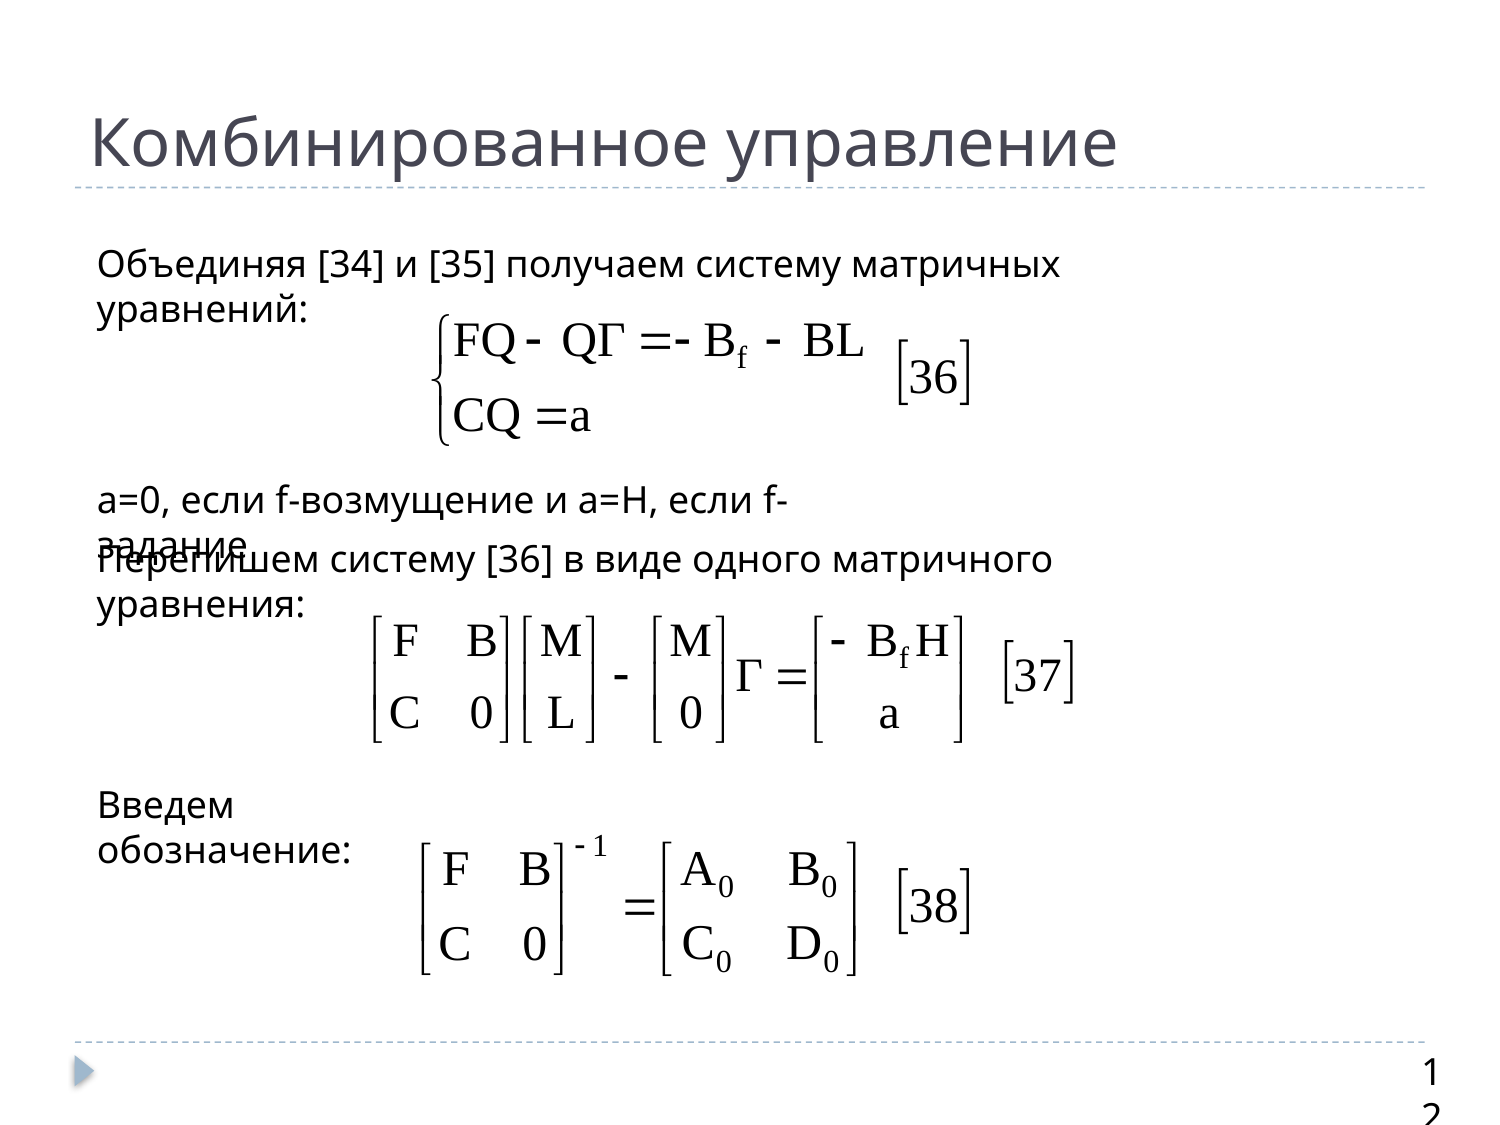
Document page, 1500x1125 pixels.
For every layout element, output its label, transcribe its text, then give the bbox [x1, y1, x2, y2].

text_box а=0, если f-возмущение и а=H, если f-задание [82, 468, 856, 527]
text_box Перепишем систему [36] в виде одного матричного уравнения: [81, 527, 1149, 633]
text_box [363, 609, 1081, 751]
text_box 12 [1406, 1040, 1477, 1125]
title Комбинированное управление [75, 24, 1425, 188]
text_box Объединяя [34] и [35] получаем систему матричных уравнений: [81, 232, 1196, 338]
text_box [411, 821, 976, 987]
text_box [421, 304, 979, 458]
text_box Введем обозначение: [82, 773, 481, 879]
